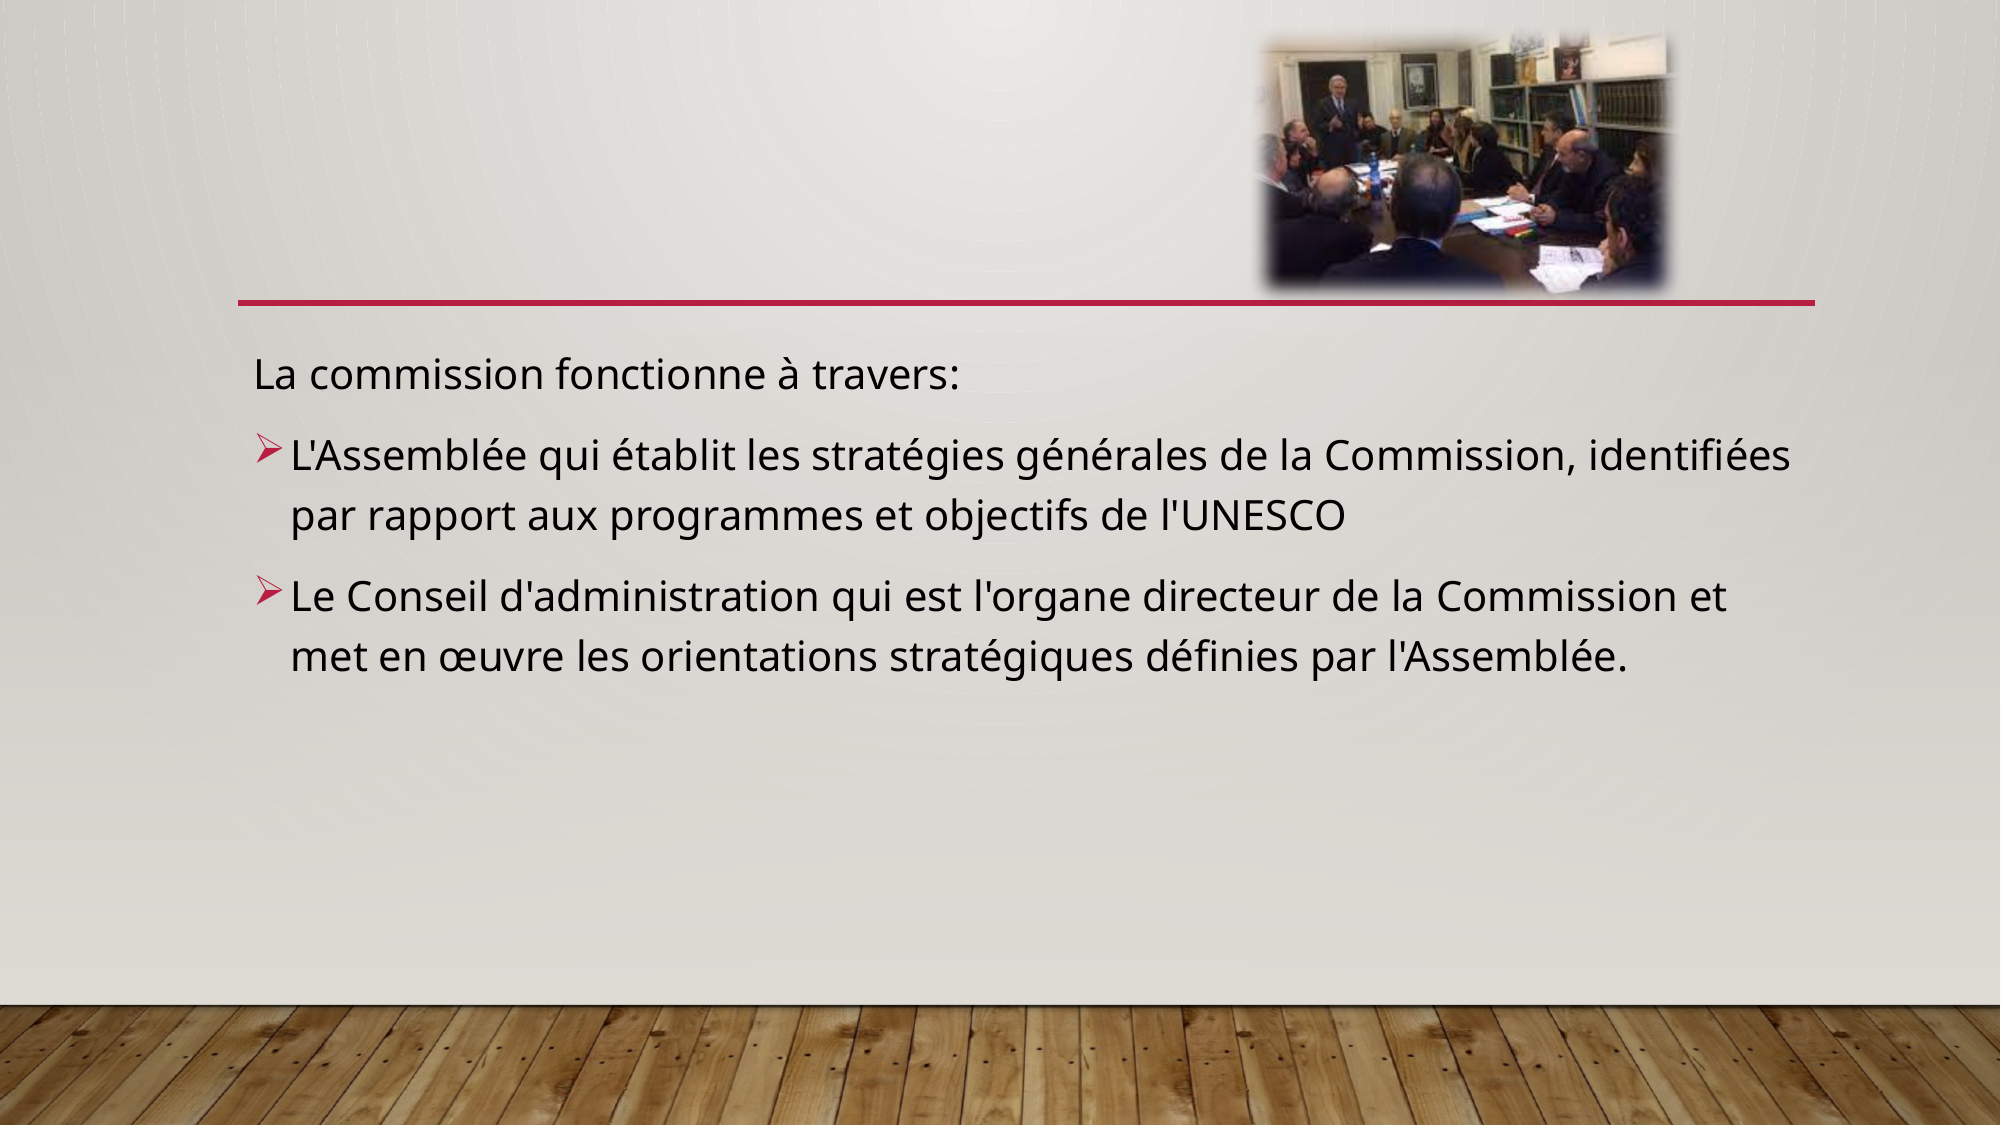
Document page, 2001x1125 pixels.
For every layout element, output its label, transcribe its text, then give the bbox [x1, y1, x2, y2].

list La commission fonctionne à travers: L'Assemblée qui établit les stratégies générales de la Commission, identifiées par rapport aux programmes et objectifs de l'UNESCO Le Conseil d'administration qui est l'organe directeur de la Commission et met en œuvre les orientations stratégiques définies par l'Assemblée. [238, 330, 1814, 897]
picture [0, 1005, 2000, 1125]
picture [1248, 23, 1683, 308]
